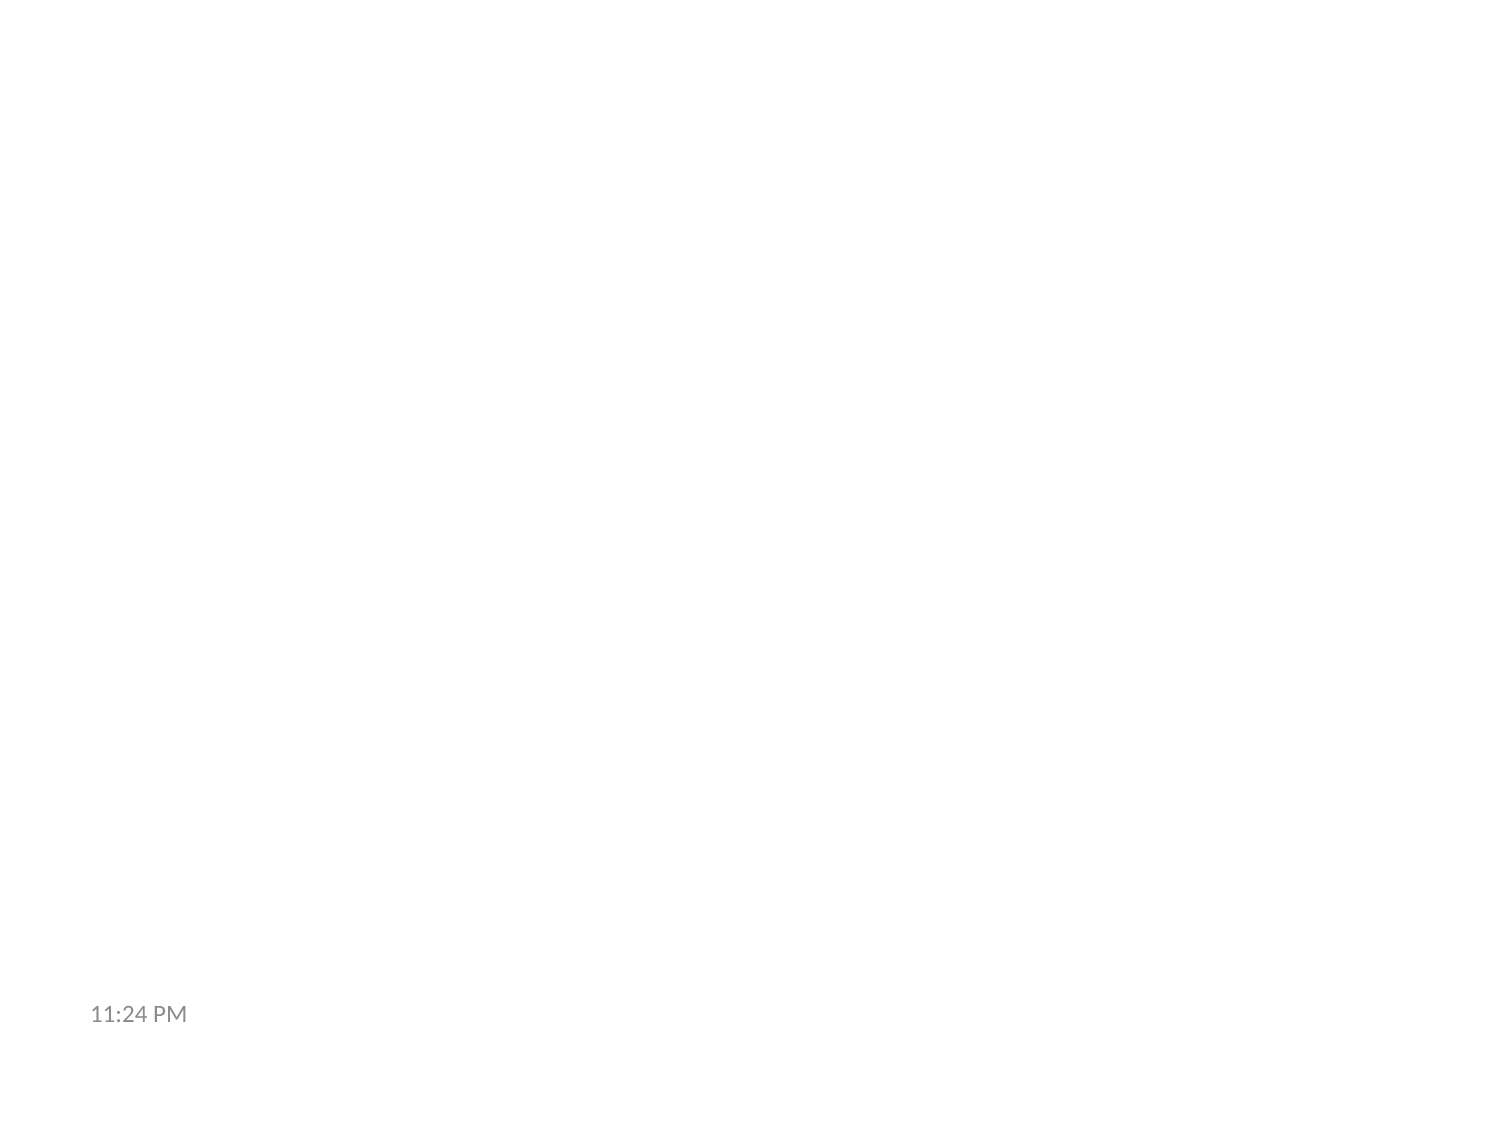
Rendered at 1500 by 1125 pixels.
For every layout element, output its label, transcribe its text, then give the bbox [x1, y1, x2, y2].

text_box 3:35 PM [75, 982, 425, 1043]
